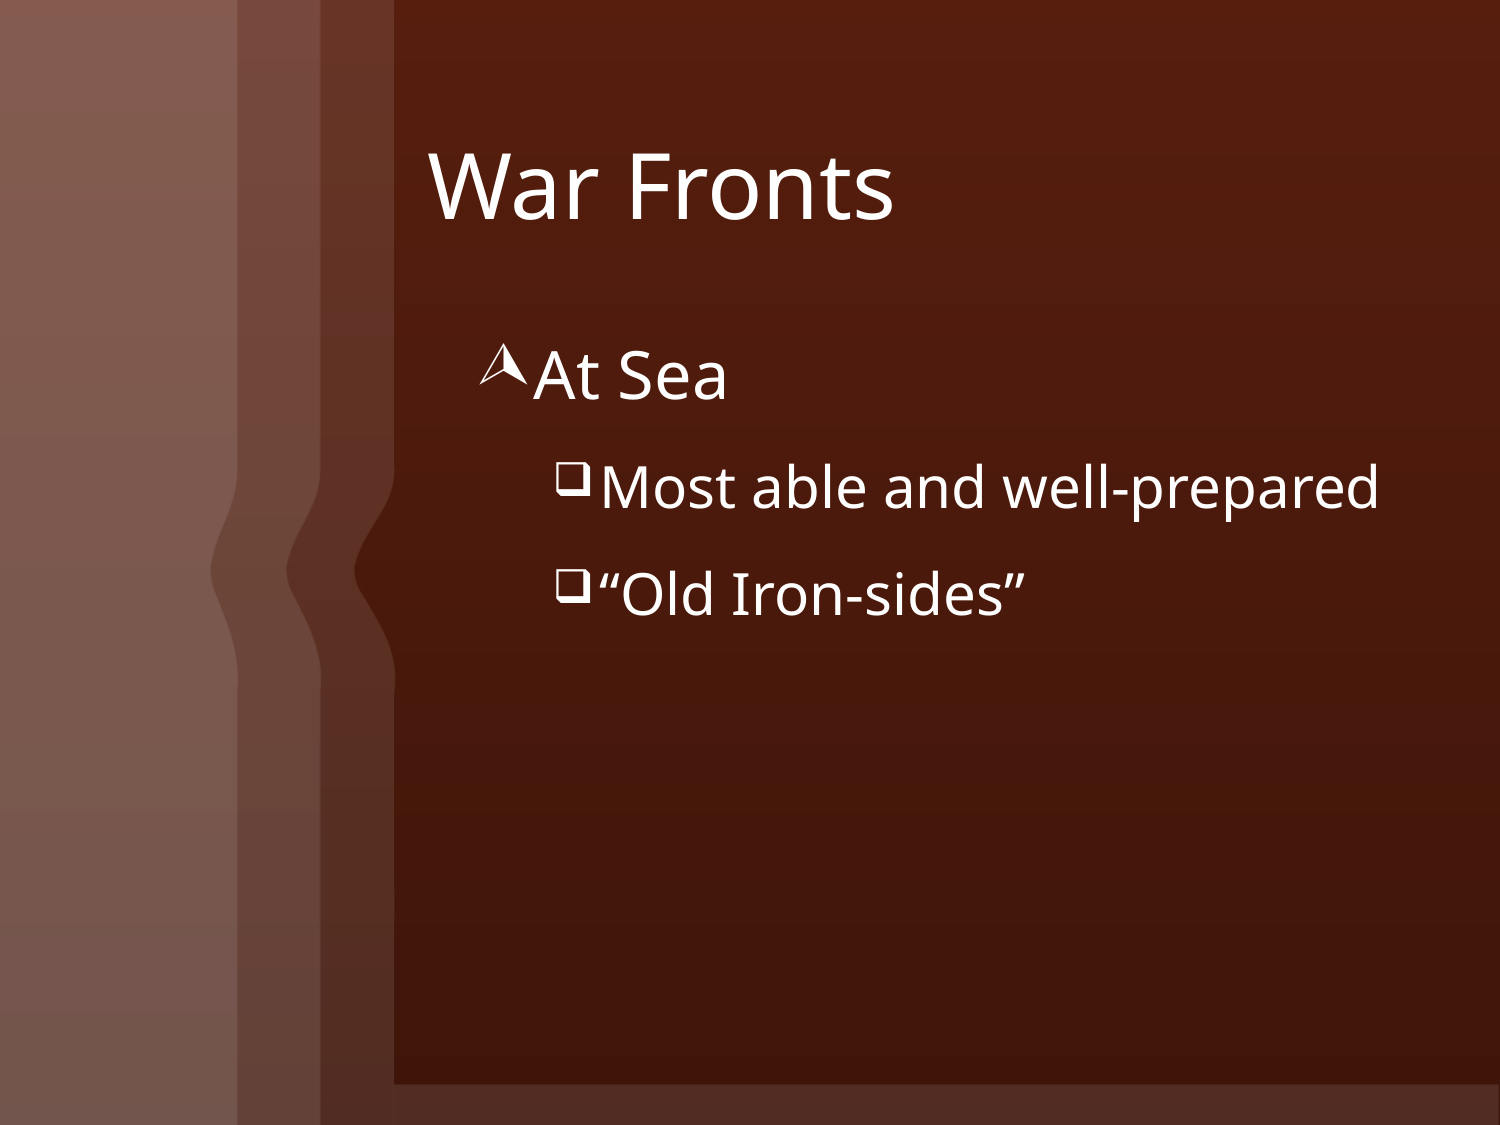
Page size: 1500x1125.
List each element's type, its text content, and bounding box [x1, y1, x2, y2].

list At Sea Most able and well-prepared “Old Iron-sides” [462, 324, 1425, 1000]
picture [0, 0, 1500, 1125]
title War Fronts [412, 57, 1425, 246]
